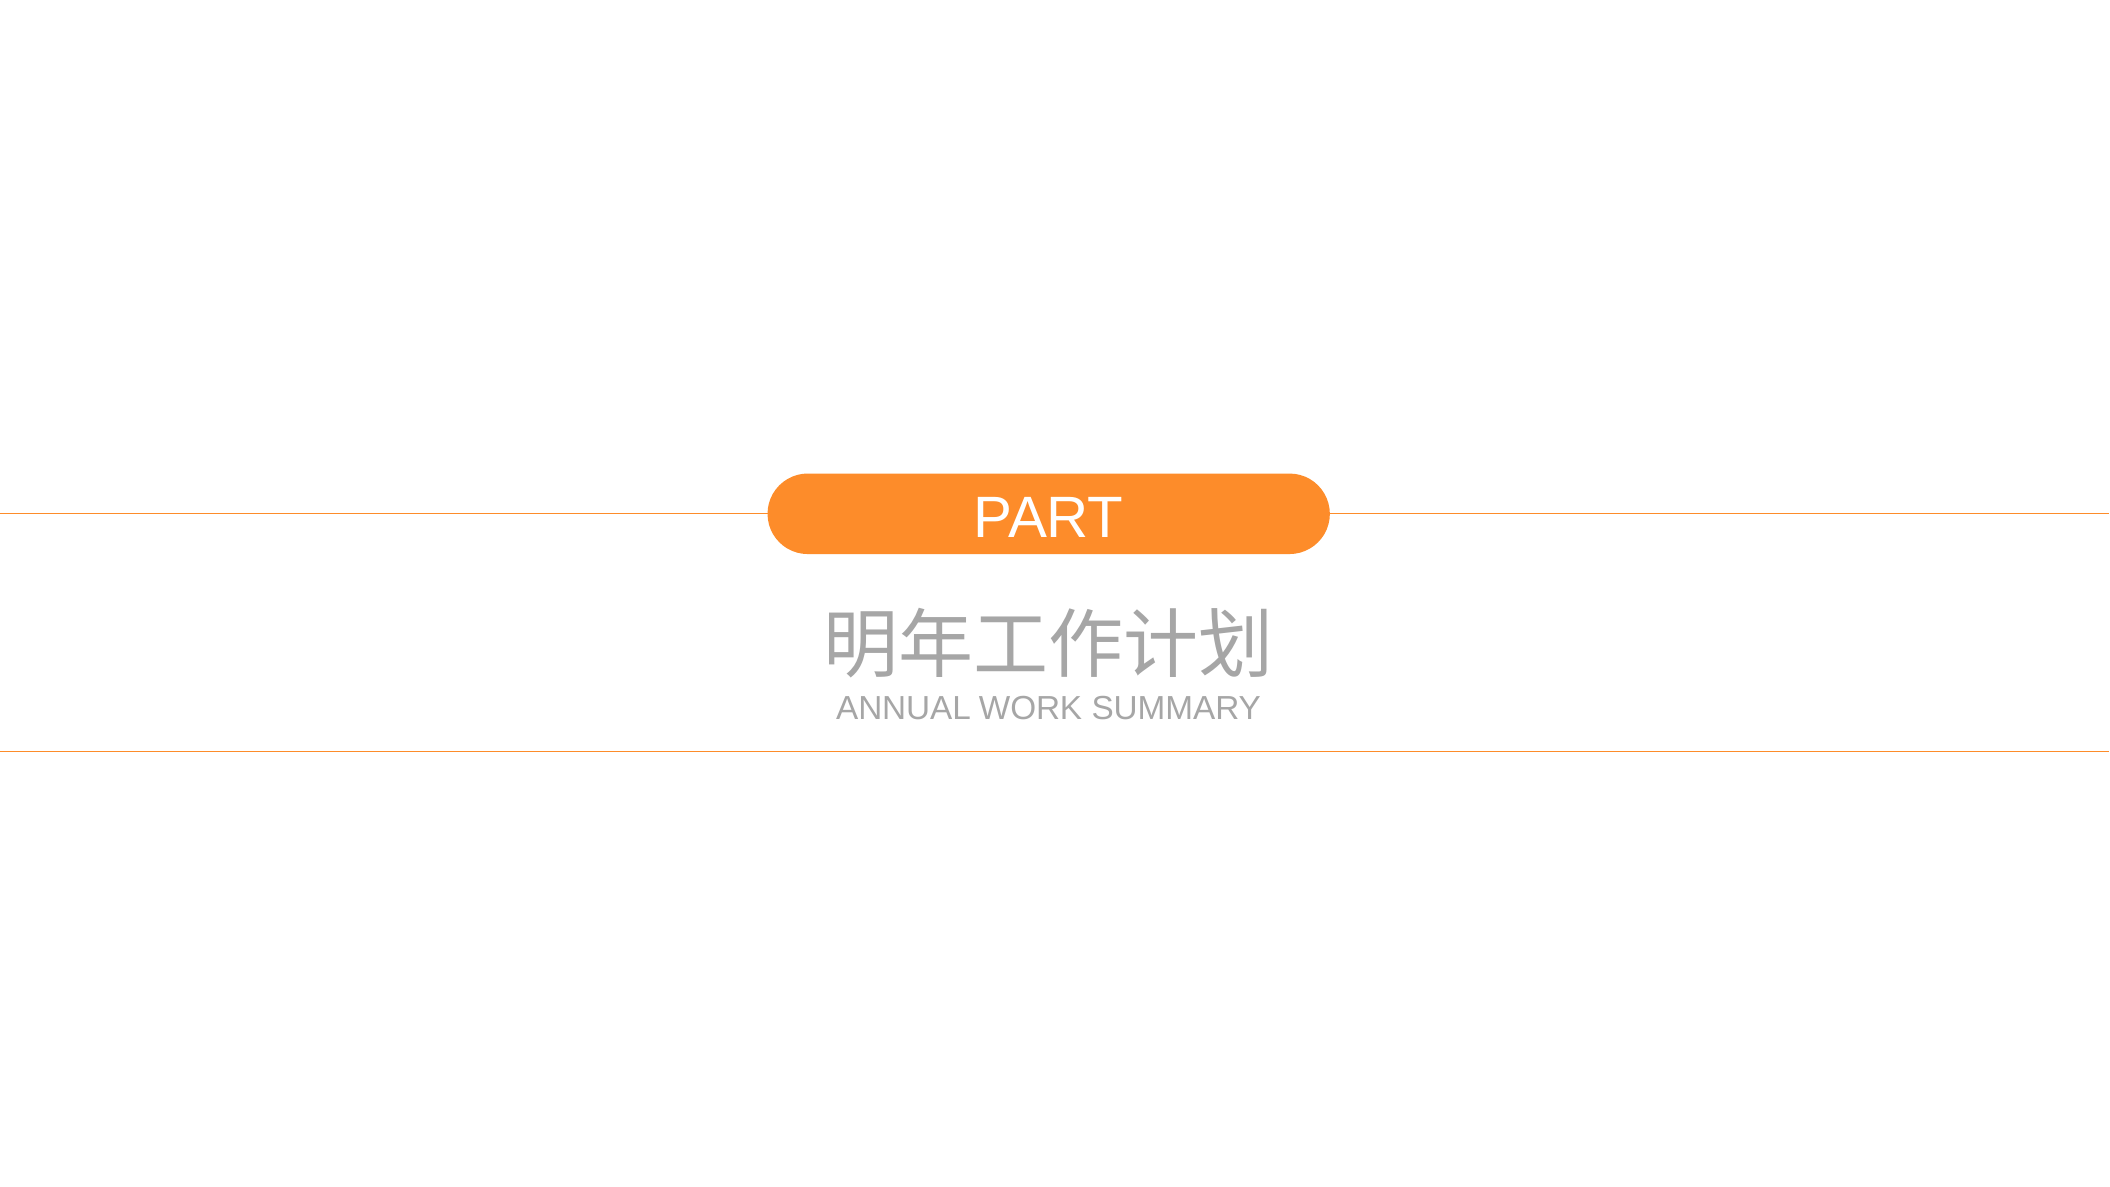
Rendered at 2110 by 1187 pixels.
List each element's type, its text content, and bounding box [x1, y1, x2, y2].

text_box PART [767, 514, 1330, 555]
text_box PART [767, 473, 1330, 513]
